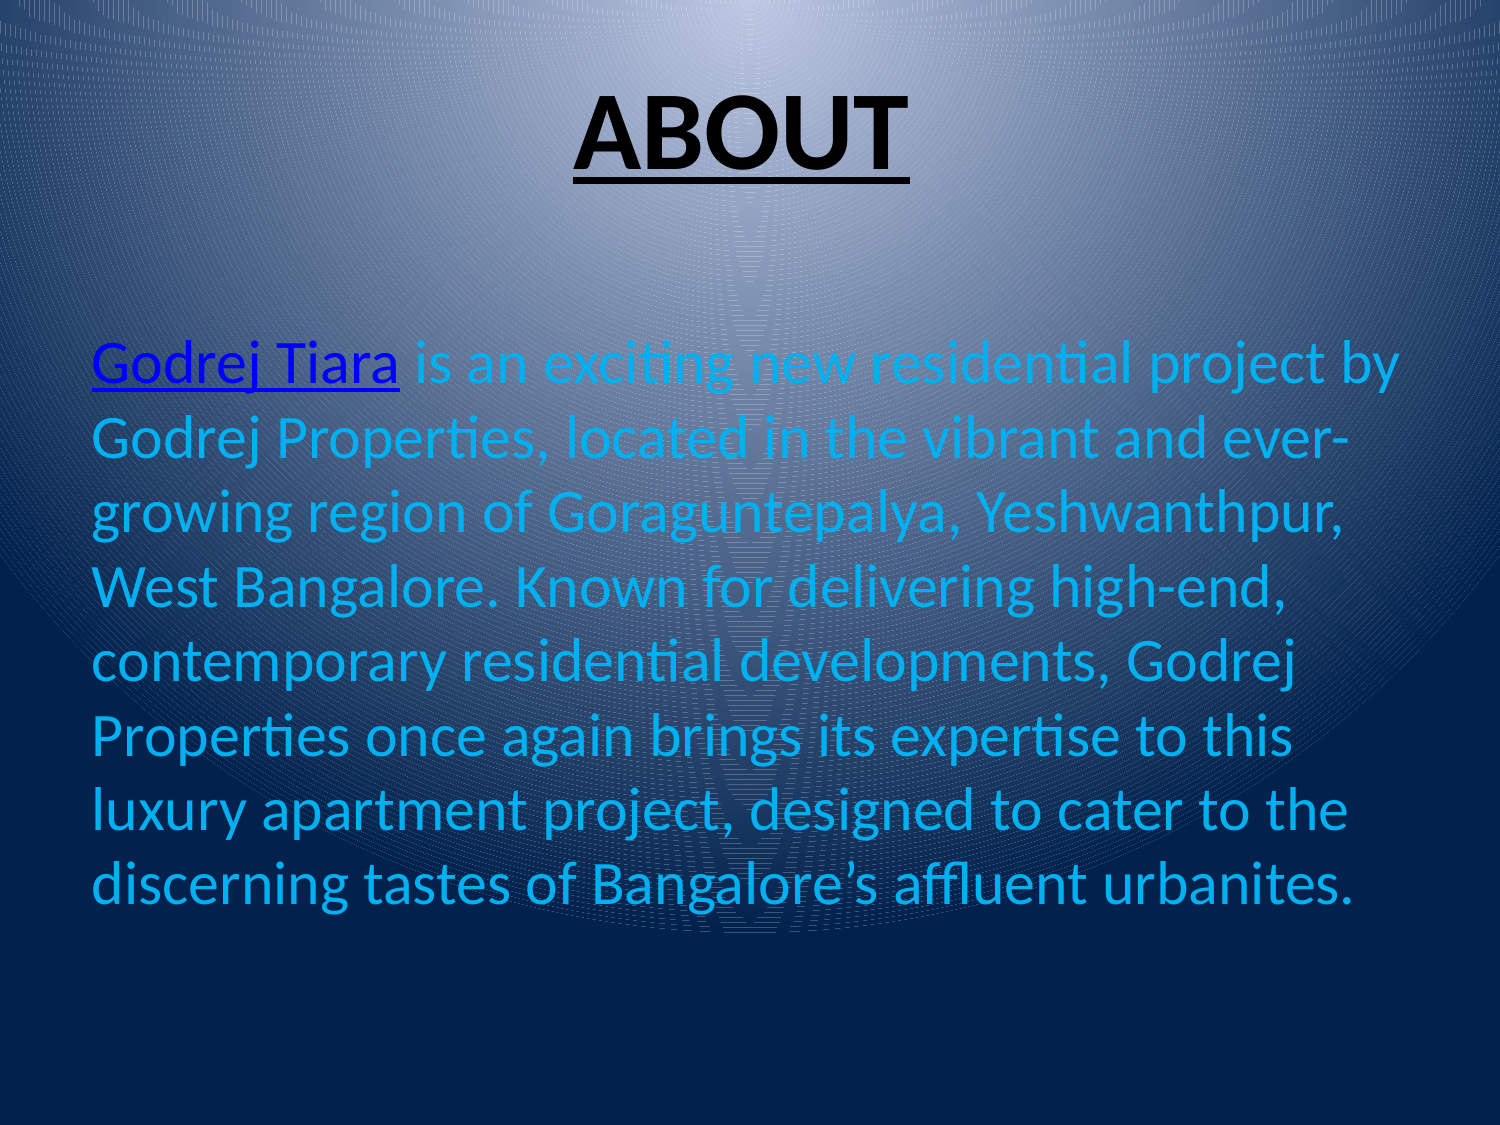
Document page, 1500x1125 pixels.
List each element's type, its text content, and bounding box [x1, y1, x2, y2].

list Godrej Tiara is an exciting new residential project by Godrej Properties, located in the vibrant and ever-growing region of Goraguntepalya, Yeshwanthpur, West Bangalore. Known for delivering high-end, contemporary residential developments, Godrej Properties once again brings its expertise to this luxury apartment project, designed to cater to the discerning tastes of Bangalore’s affluent urbanites. [76, 314, 1427, 1057]
title ABOUT [76, 30, 1427, 219]
